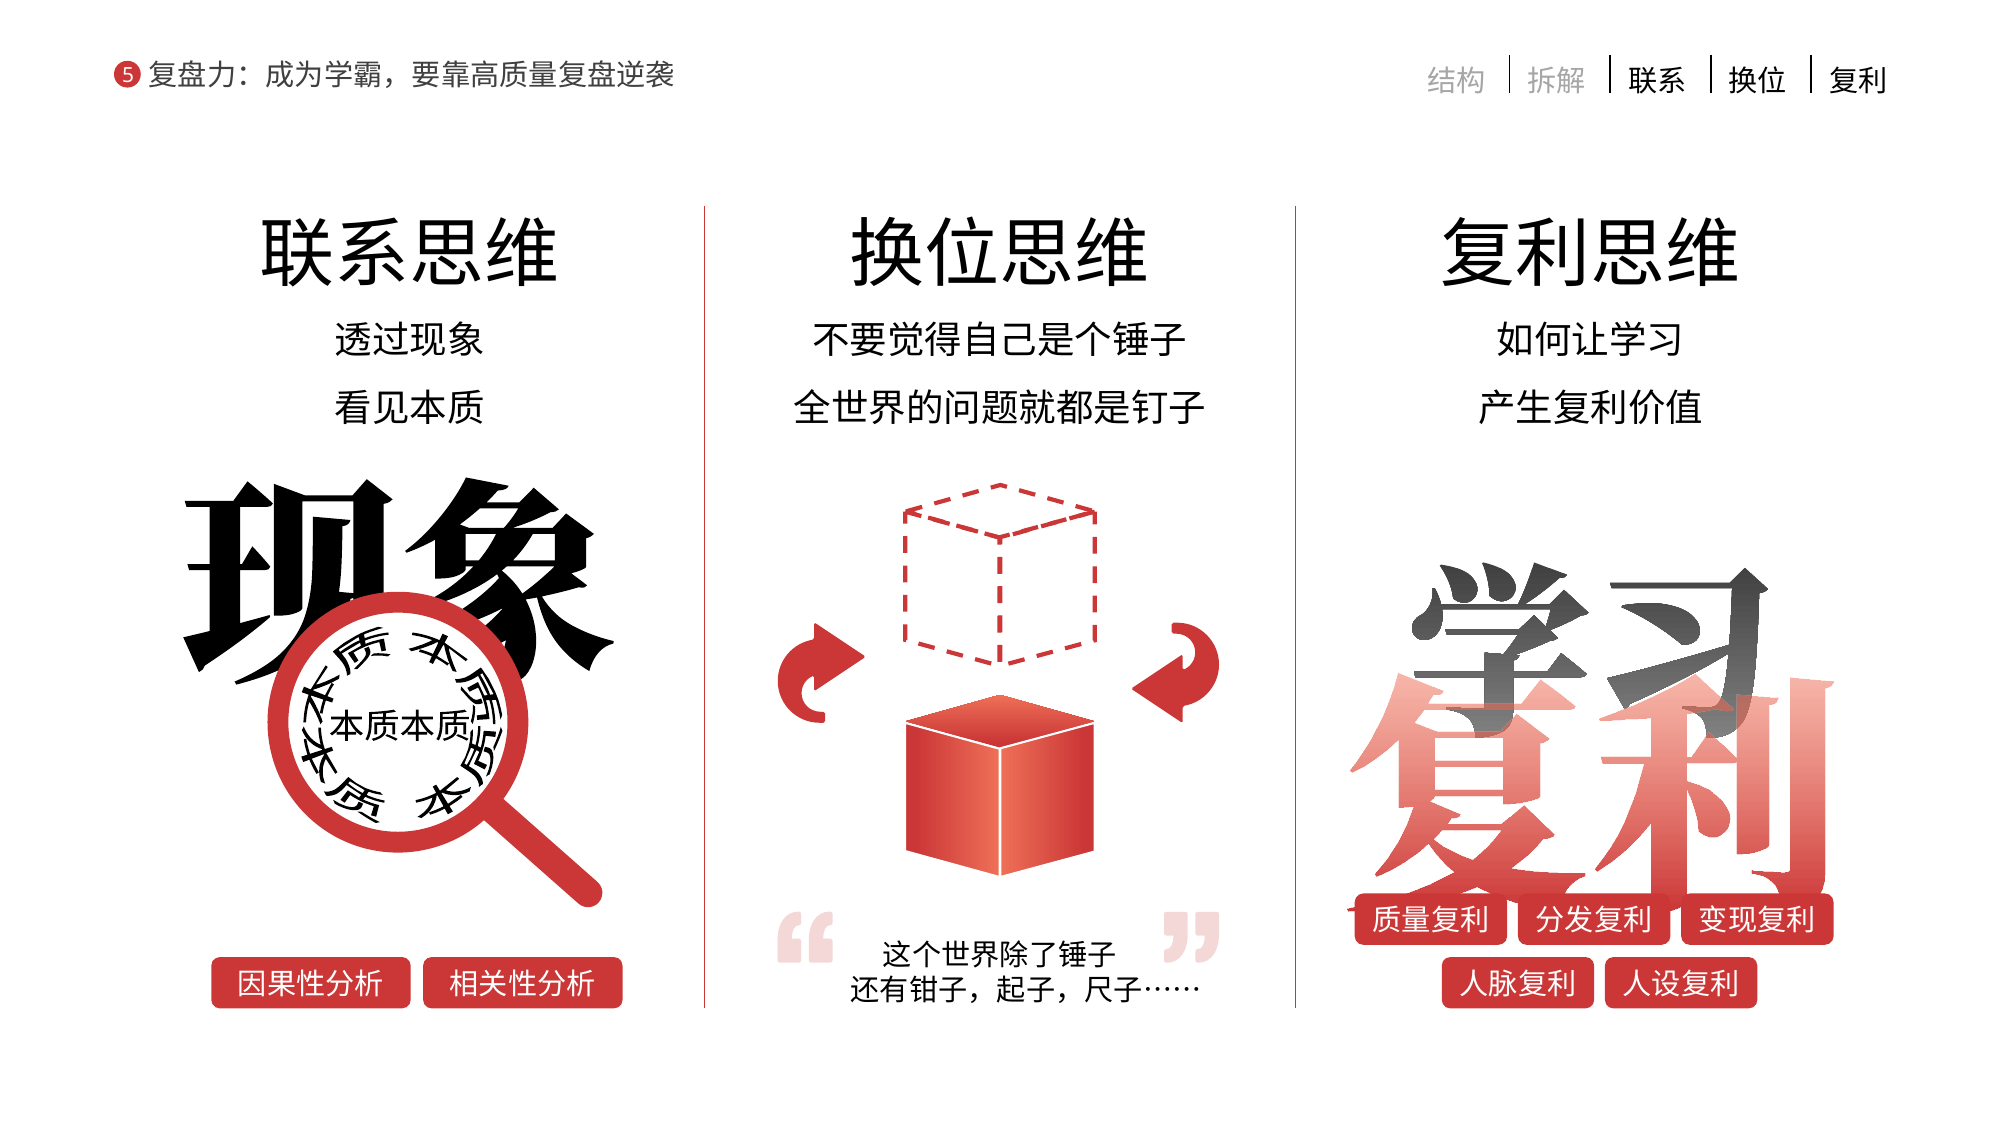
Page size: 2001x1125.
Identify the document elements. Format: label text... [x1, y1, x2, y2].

text_box 联系思维 [114, 205, 704, 293]
text_box 相关性分析 [422, 956, 624, 1010]
text_box [1132, 622, 1220, 723]
text_box 人脉复利 [1440, 956, 1596, 1010]
text_box [1412, 562, 1589, 703]
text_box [114, 56, 724, 92]
text_box 不要觉得自己是个锤子 全世界的问题就都是钉子 [705, 293, 1295, 429]
text_box [1349, 672, 1585, 903]
table_header 结构 [1409, 55, 1509, 93]
text_box [1164, 911, 1188, 963]
text_box [777, 911, 802, 963]
table_header 联系 [1611, 55, 1710, 93]
text_box 质量复利 [1353, 892, 1509, 946]
text_box 如何让学习 产生复利价值 [1296, 293, 1886, 429]
text_box [1594, 673, 1778, 910]
text_box 分发复利 [1516, 892, 1672, 946]
text_box [1454, 711, 1514, 731]
text_box 变现复利 [1680, 892, 1835, 946]
text_box 这个世界除了锤子 还有钳子，起子，尺子…… [675, 929, 1325, 1014]
text_box [1751, 677, 1834, 892]
text_box 因果性分析 [210, 956, 412, 1010]
table_header 复利 [1812, 55, 1912, 93]
text_box [1195, 911, 1220, 963]
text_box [905, 694, 1095, 877]
text_box 人设复利 [1603, 956, 1759, 1010]
text_box 透过现象 看见本质 [114, 293, 704, 429]
text_box [808, 911, 833, 963]
text_box 换位思维 [705, 205, 1295, 293]
table_header 换位 [1712, 55, 1810, 93]
text_box [777, 623, 865, 723]
text_box 复利思维 [1296, 205, 1886, 293]
text_box [1607, 567, 1769, 738]
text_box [183, 477, 623, 855]
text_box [905, 484, 1095, 666]
table_header 拆解 [1510, 55, 1609, 93]
